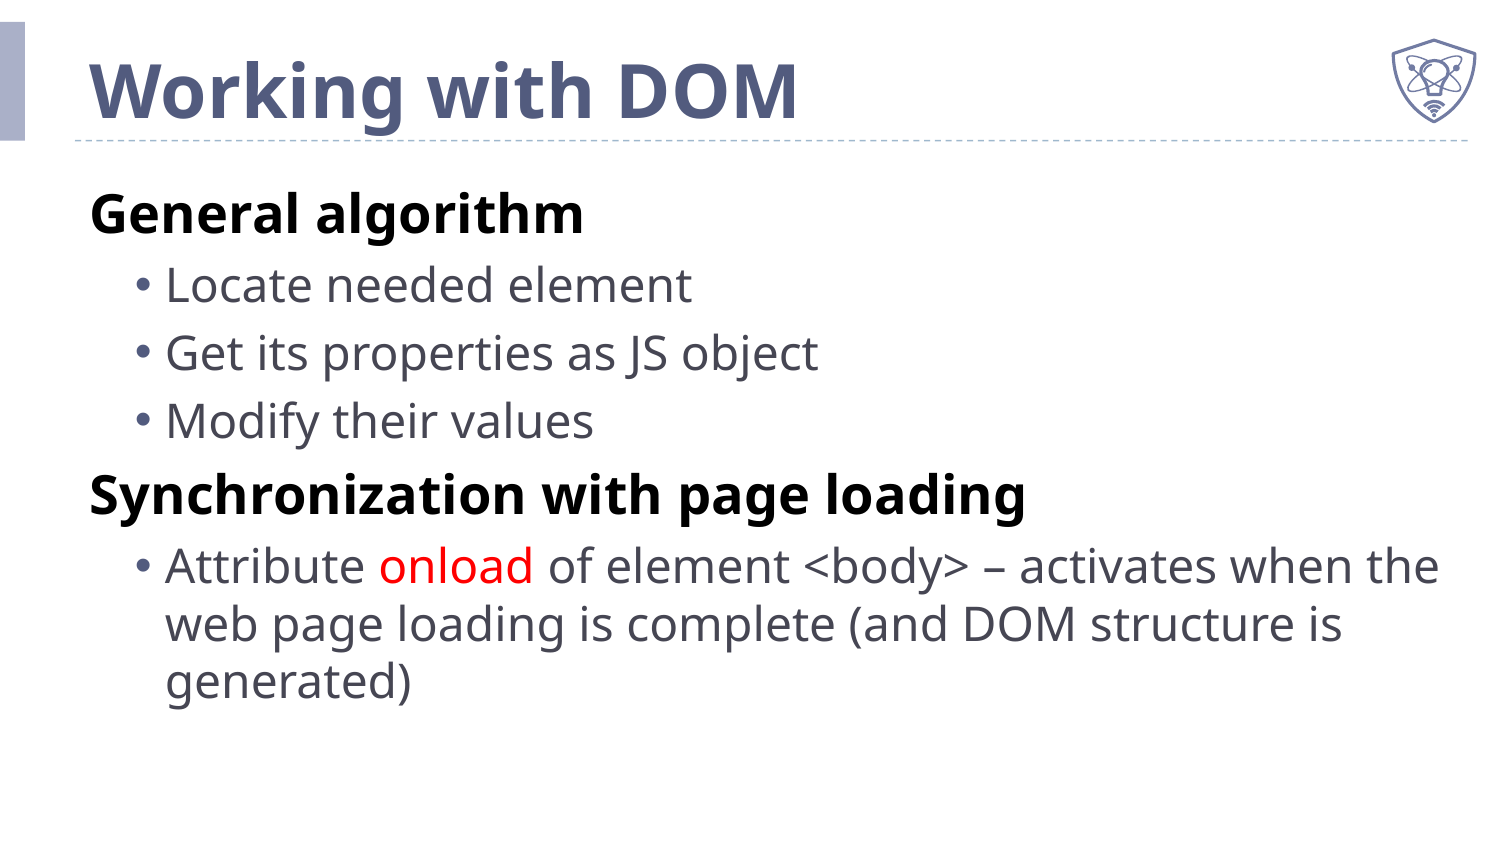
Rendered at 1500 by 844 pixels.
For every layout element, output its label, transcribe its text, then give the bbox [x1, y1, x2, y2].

list General algorithm Locate needed element Get its properties as JS object Modify their values Synchronization with page loading Attribute onload of element <body> – activates when the web page loading is complete (and DOM structure is generated) [75, 171, 1475, 835]
title Working with DOM [75, 18, 1475, 141]
